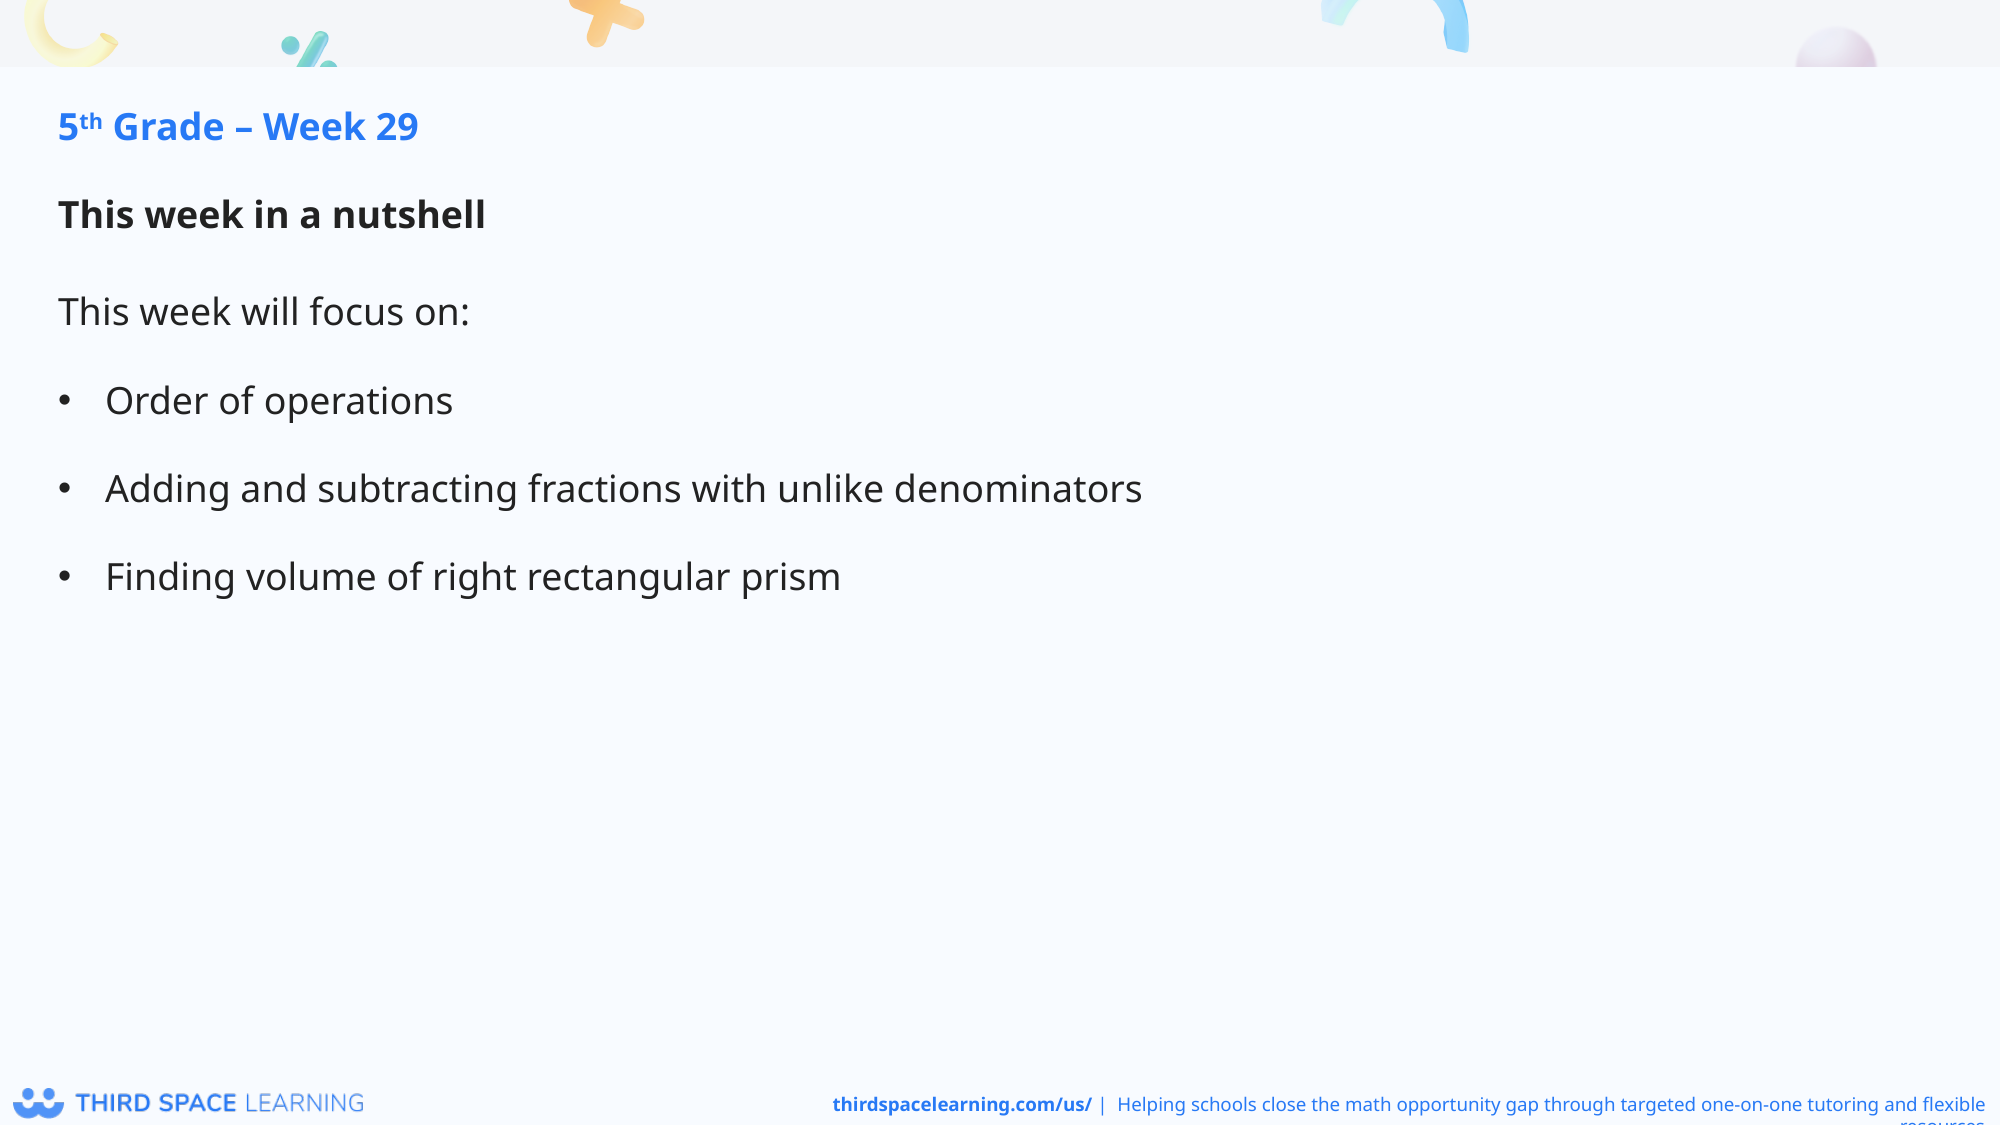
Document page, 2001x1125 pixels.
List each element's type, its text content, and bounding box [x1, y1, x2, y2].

picture [0, 0, 2000, 67]
picture [13, 1088, 365, 1119]
list This week will focus on: Order of operations Adding and subtracting fractions with unlike denominators Finding volume of right rectangular prism [43, 259, 1969, 1074]
text_box 5th Grade – Week 29 This week in a nutshell [43, 73, 1969, 259]
